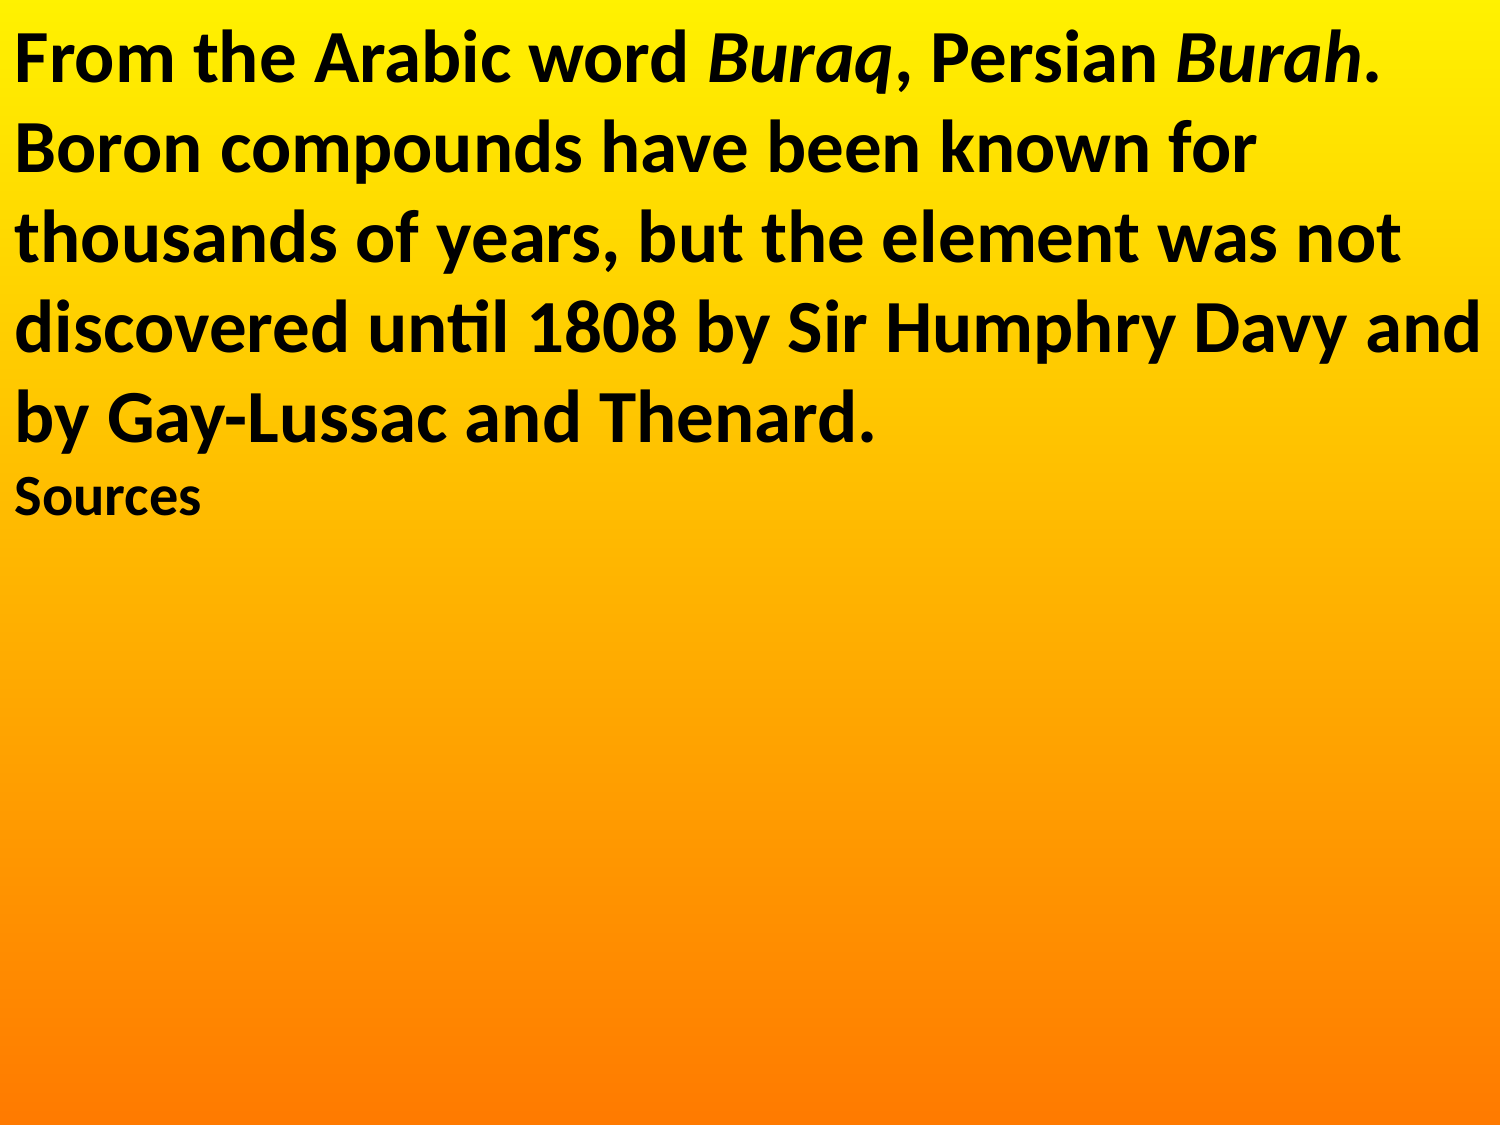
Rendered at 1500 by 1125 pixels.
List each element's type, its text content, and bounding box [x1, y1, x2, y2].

text_box From the Arabic word Buraq, Persian Burah. Boron compounds have been known for thousands of years, but the element was not discovered until 1808 by Sir Humphry Davy and by Gay-Lussac and Thenard. Sources [0, 0, 1500, 535]
